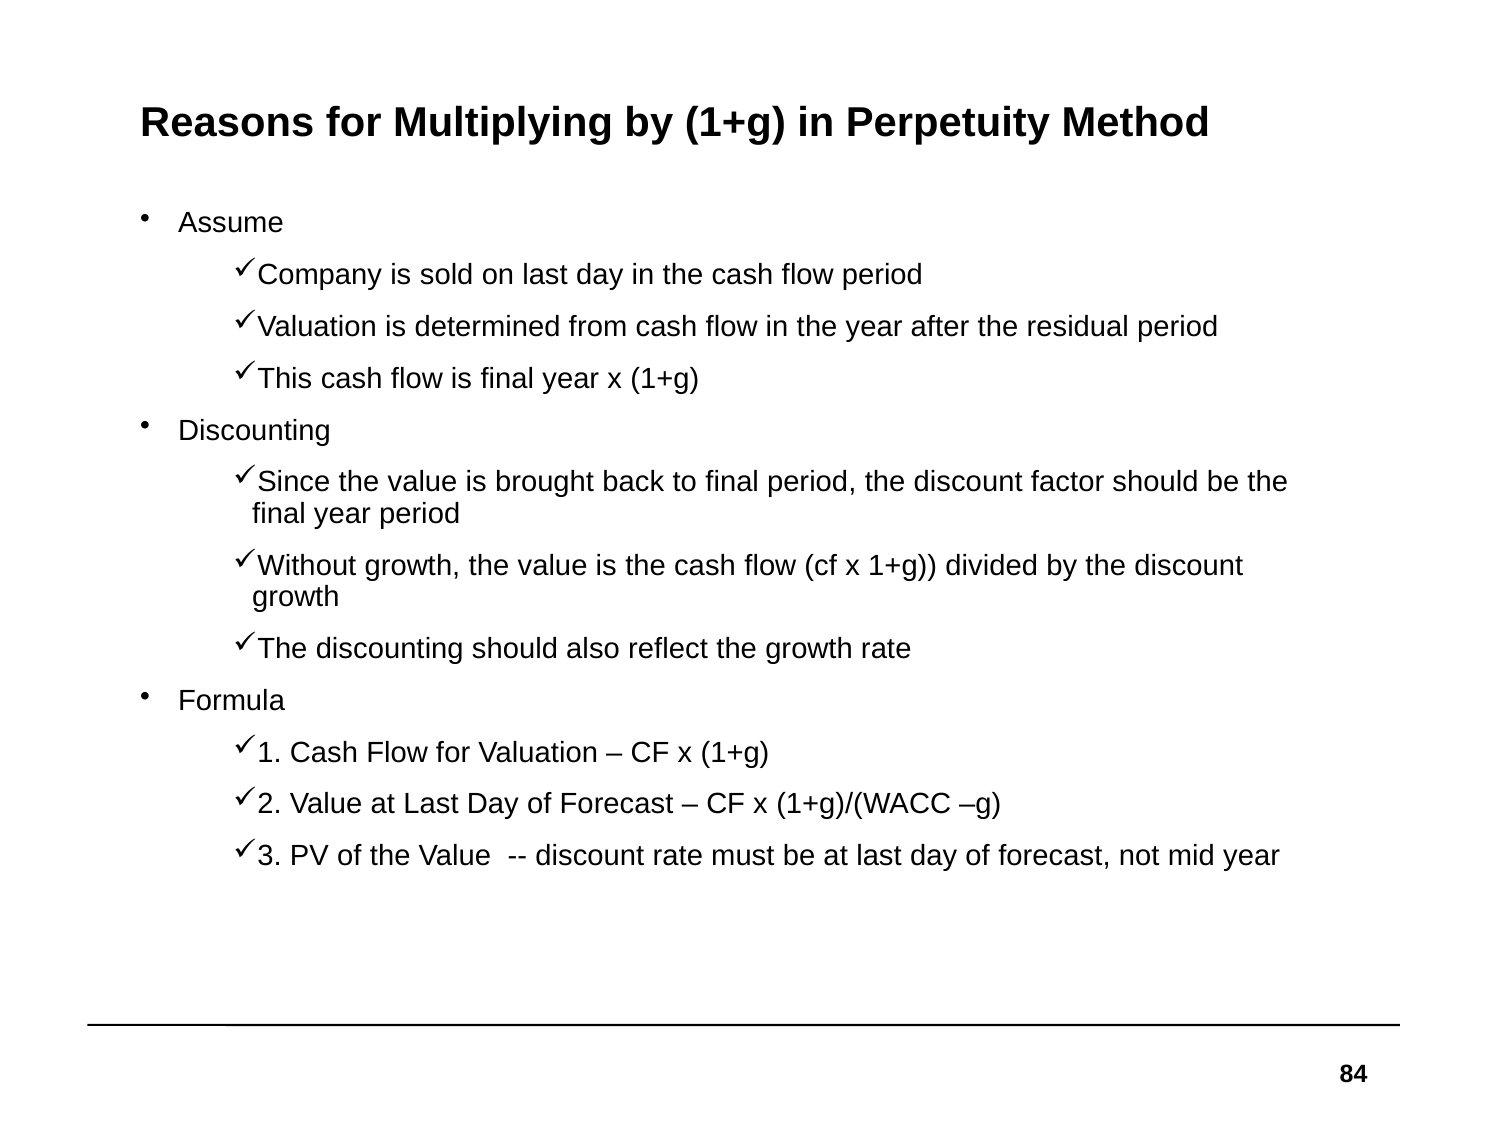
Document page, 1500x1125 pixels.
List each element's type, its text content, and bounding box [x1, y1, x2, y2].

title Reasons for Multiplying by (1+g) in Perpetuity Method [125, 87, 1375, 225]
list Assume Company is sold on last day in the cash flow period Valuation is determined from cash flow in the year after the residual period This cash flow is final year x (1+g) Discounting Since the value is brought back to final period, the discount factor should be the final year period Without growth, the value is the cash flow (cf x 1+g)) divided by the discount growth The discounting should also reflect the growth rate Formula 1. Cash Flow for Valuation – CF x (1+g) 2. Value at Last Day of Forecast – CF x (1+g)/(WACC –g) 3. PV of the Value -- discount rate must be at last day of forecast, not mid year [125, 200, 1350, 938]
